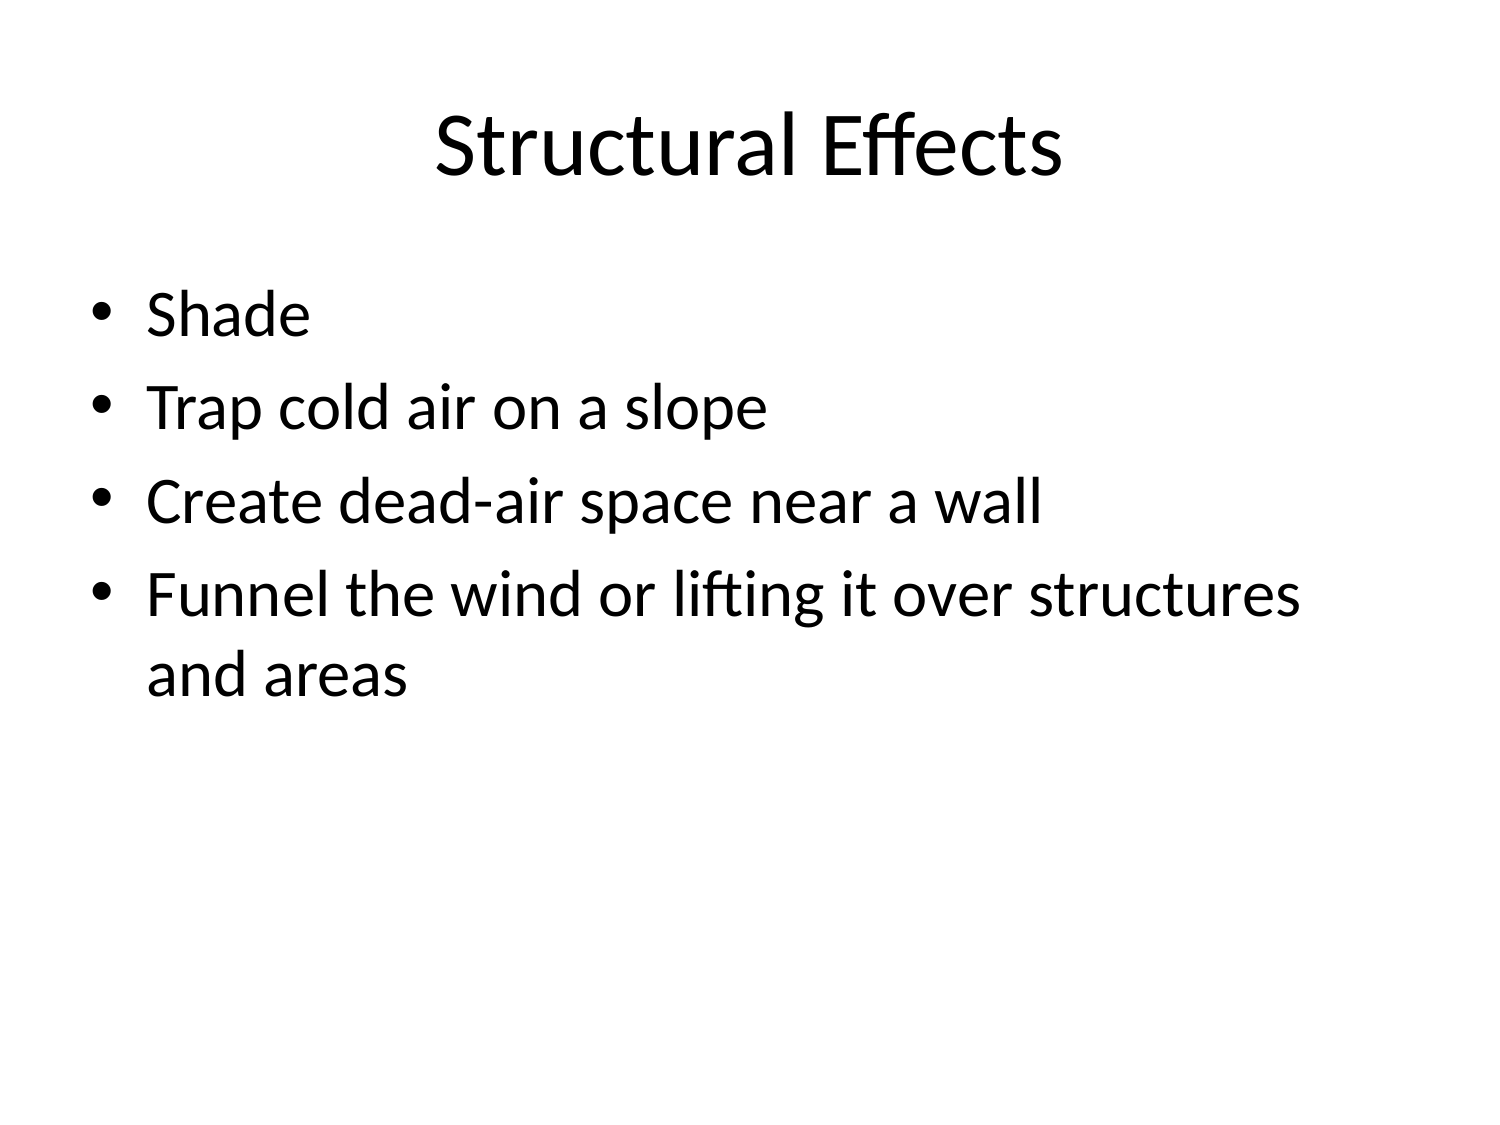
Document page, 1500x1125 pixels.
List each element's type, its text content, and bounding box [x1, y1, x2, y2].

list Shade Trap cold air on a slope Create dead-air space near a wall Funnel the wind or lifting it over structures and areas [75, 262, 1425, 1005]
title Structural Effects [75, 45, 1425, 233]
